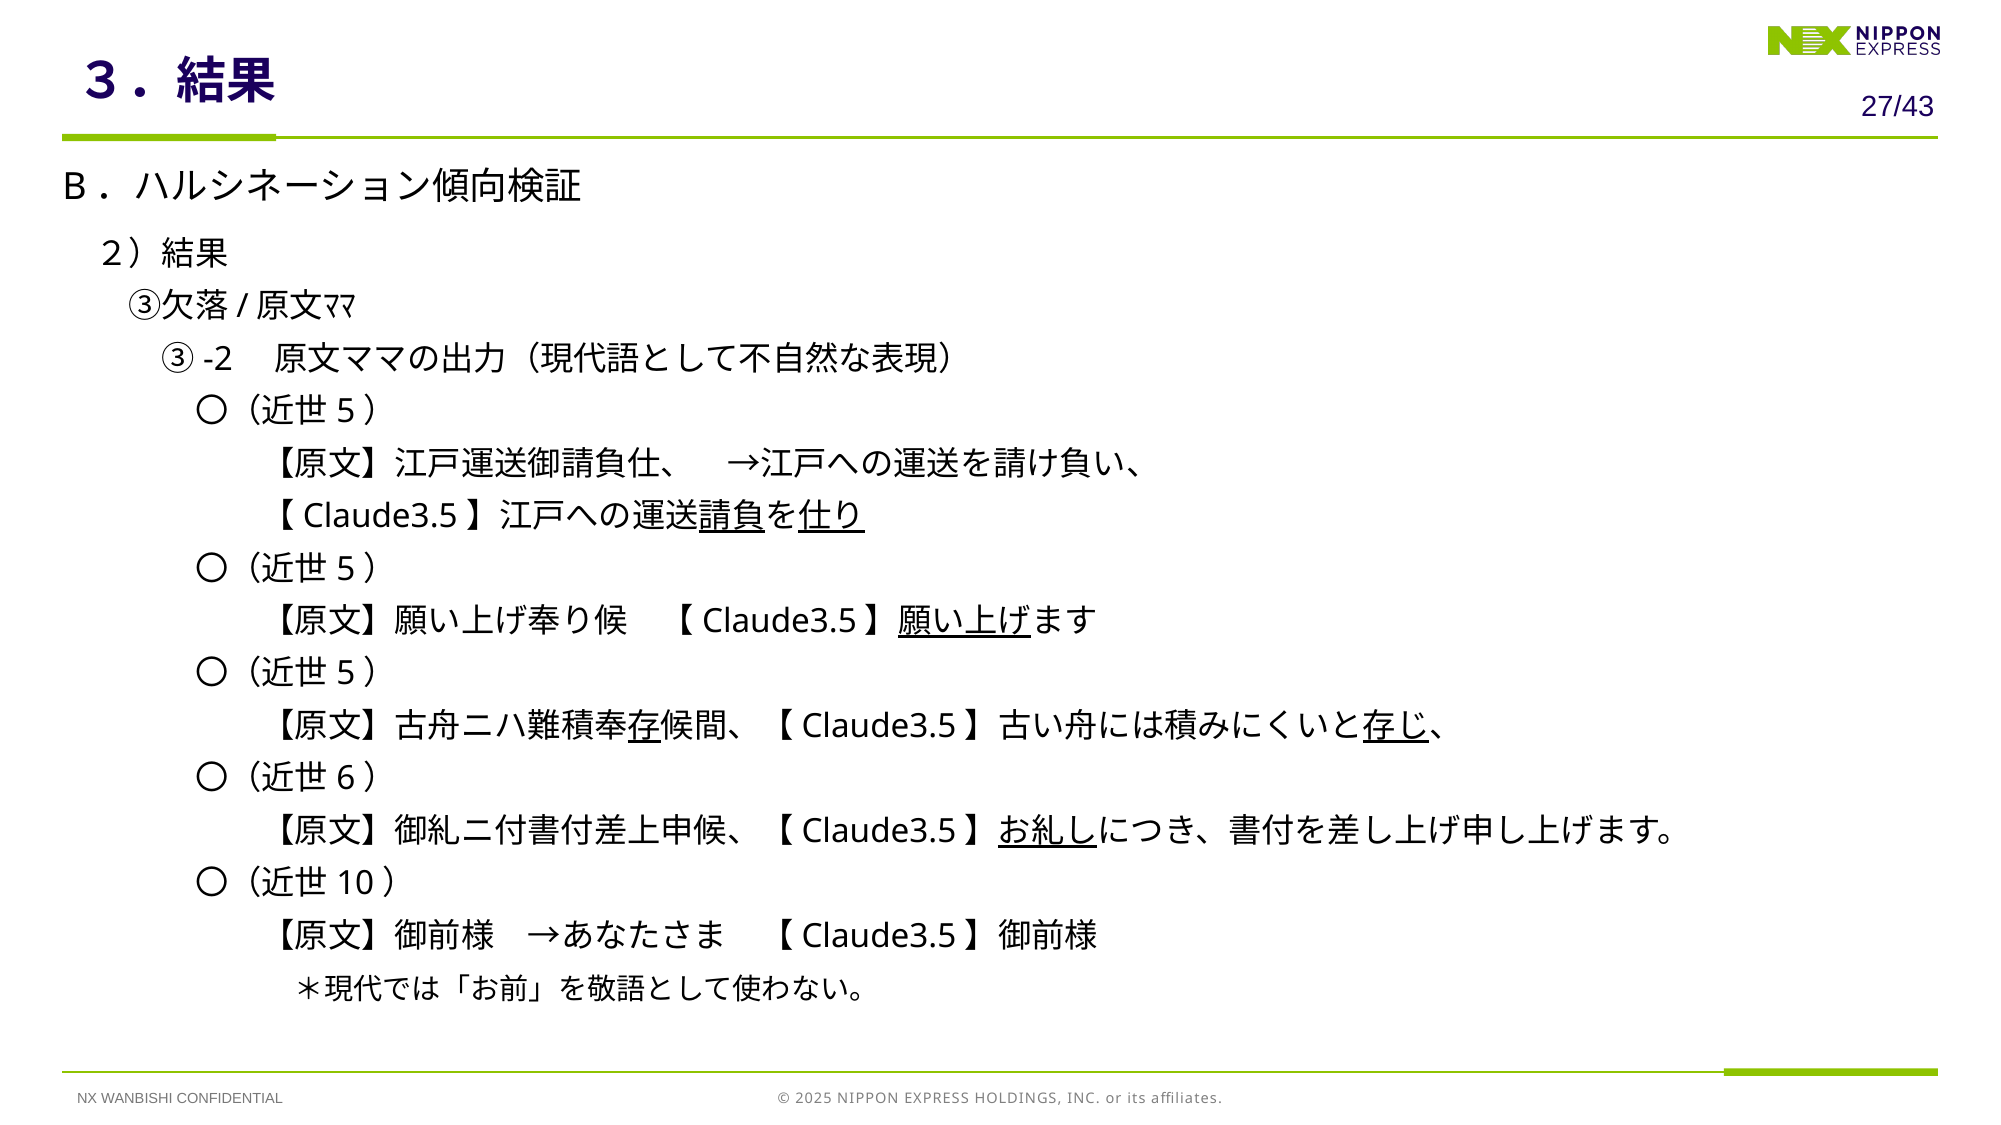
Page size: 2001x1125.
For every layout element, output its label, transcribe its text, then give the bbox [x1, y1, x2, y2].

list B．ハルシネーション傾向検証 ２）結果 ③欠落/原文ﾏﾏ ③-2 原文ママの出力（現代語として不自然な表現） 〇（近世5） 【原文】江戸運送御請負仕、 →江戸への運送を請け負い、 【Claude3.5】江戸への運送請負を仕り 〇（近世5） 【原文】願い上げ奉り候 【Claude3.5】願い上げます 〇（近世5） 【原文】古舟ニハ難積奉存候間、【Claude3.5】古い舟には積みにくいと存じ、 〇（近世6） 【原文】御糺ニ付書付差上申候、【Claude3.5】お糺しにつき、書付を差し上げ申し上げます。 〇（近世10） 【原文】御前様 →あなたさま 【Claude3.5】御前様 ＊現代では「お前」を敬語として使わない。 [62, 162, 1939, 1008]
picture [1768, 26, 1940, 55]
title ３．結果 [62, 41, 1742, 103]
slide_number 26/43 [1848, 87, 1935, 123]
footer NX WANBISHI CONFIDENTIAL [62, 1086, 738, 1110]
